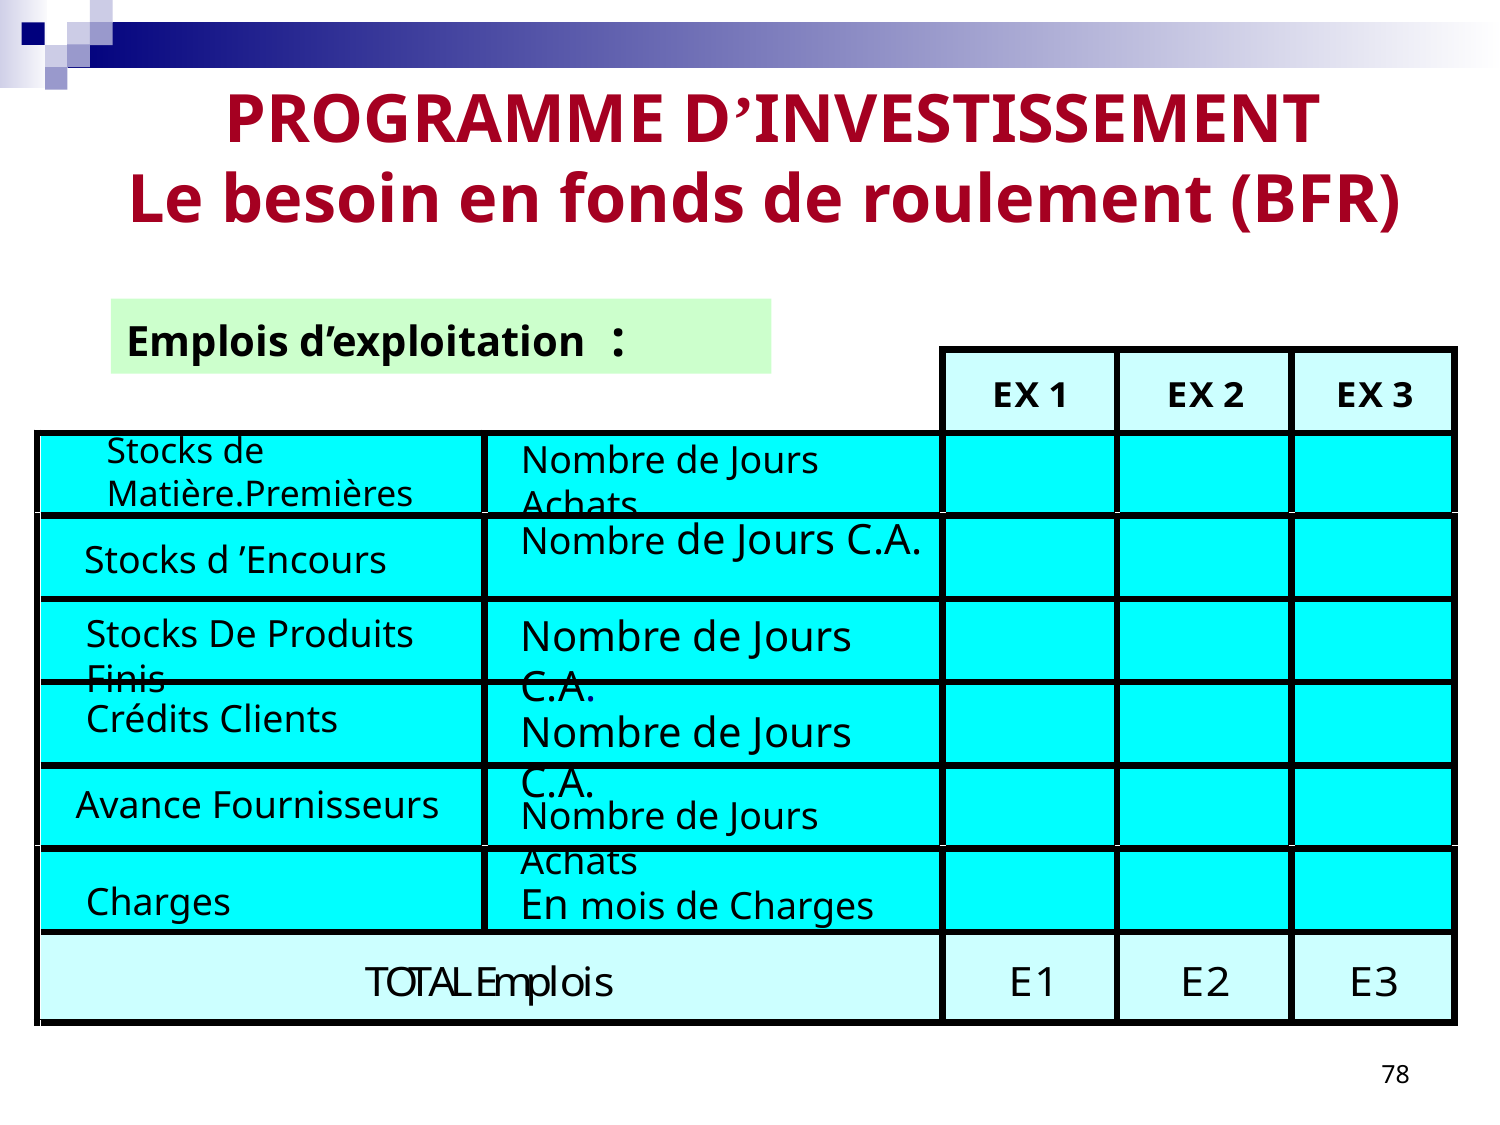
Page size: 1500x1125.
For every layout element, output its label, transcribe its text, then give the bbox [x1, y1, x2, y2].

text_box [33, 346, 1459, 1059]
slide_number 78 [1074, 1067, 1425, 1100]
text_box Emplois d’exploitation : [110, 298, 772, 344]
title PROGRAMME D’INVESTISSEMENT Le besoin en fonds de roulement (BFR) [99, 68, 1447, 244]
